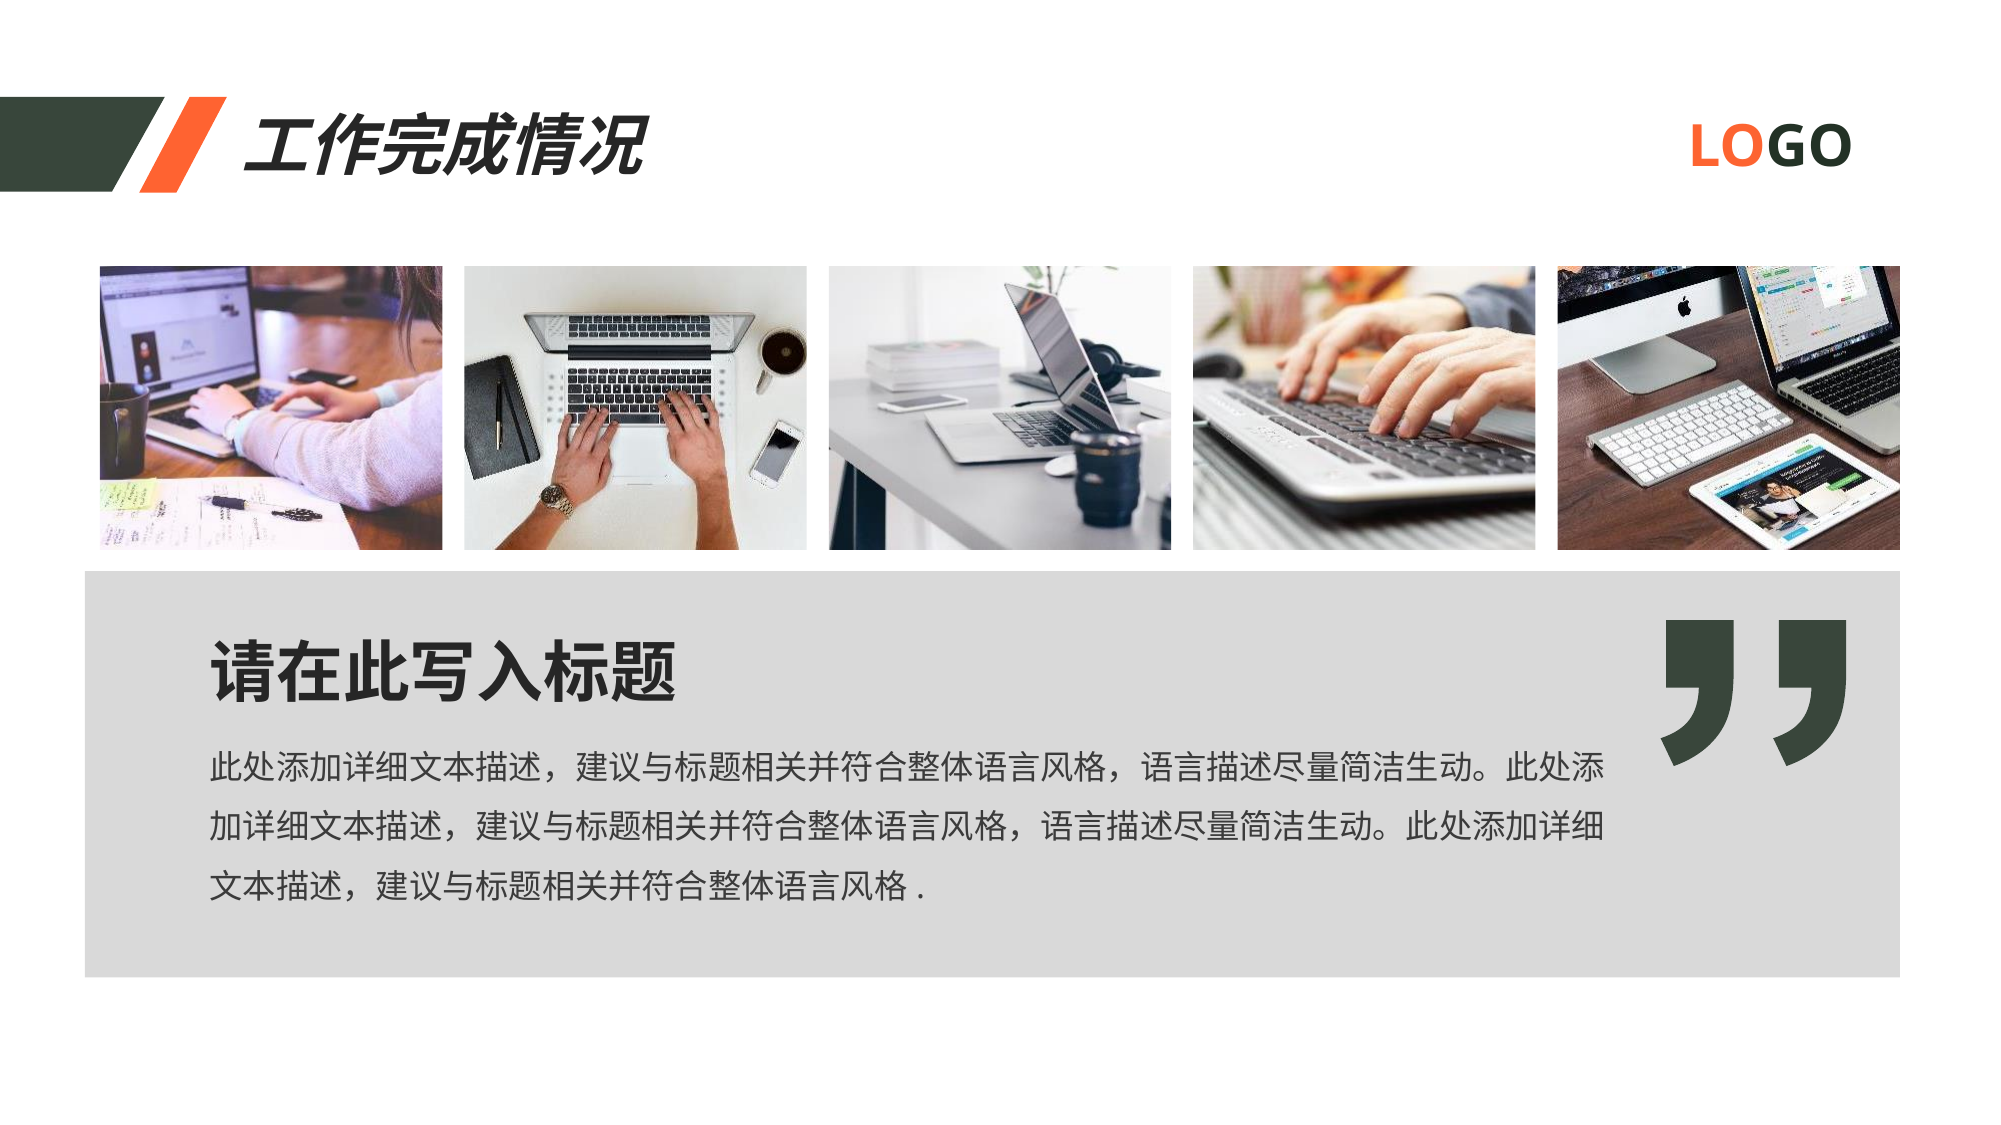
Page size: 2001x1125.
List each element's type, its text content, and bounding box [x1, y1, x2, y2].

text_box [0, 95, 657, 193]
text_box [84, 266, 1900, 978]
text_box LOGO [1616, 100, 1926, 186]
